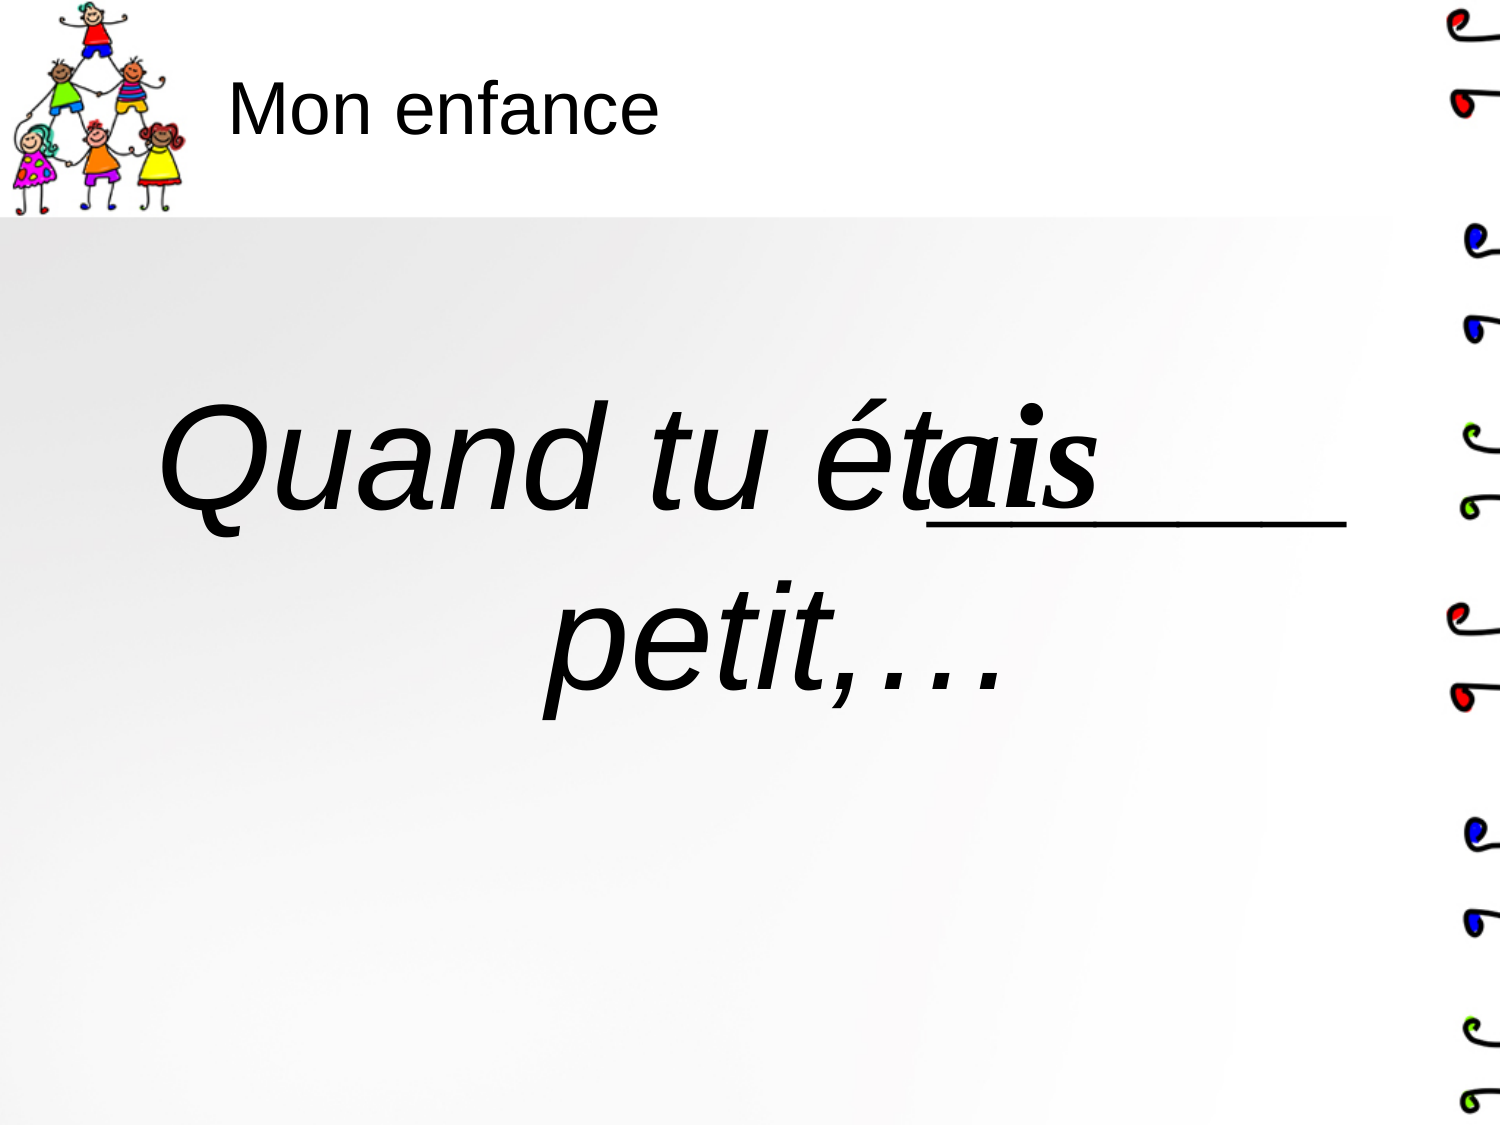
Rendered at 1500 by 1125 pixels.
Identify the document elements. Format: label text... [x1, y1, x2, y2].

picture [0, 0, 1500, 1125]
title Mon enfance [212, 16, 1463, 192]
text_box ais [912, 350, 1150, 548]
list Quand tu ét_____ petit,… [112, 352, 1401, 801]
